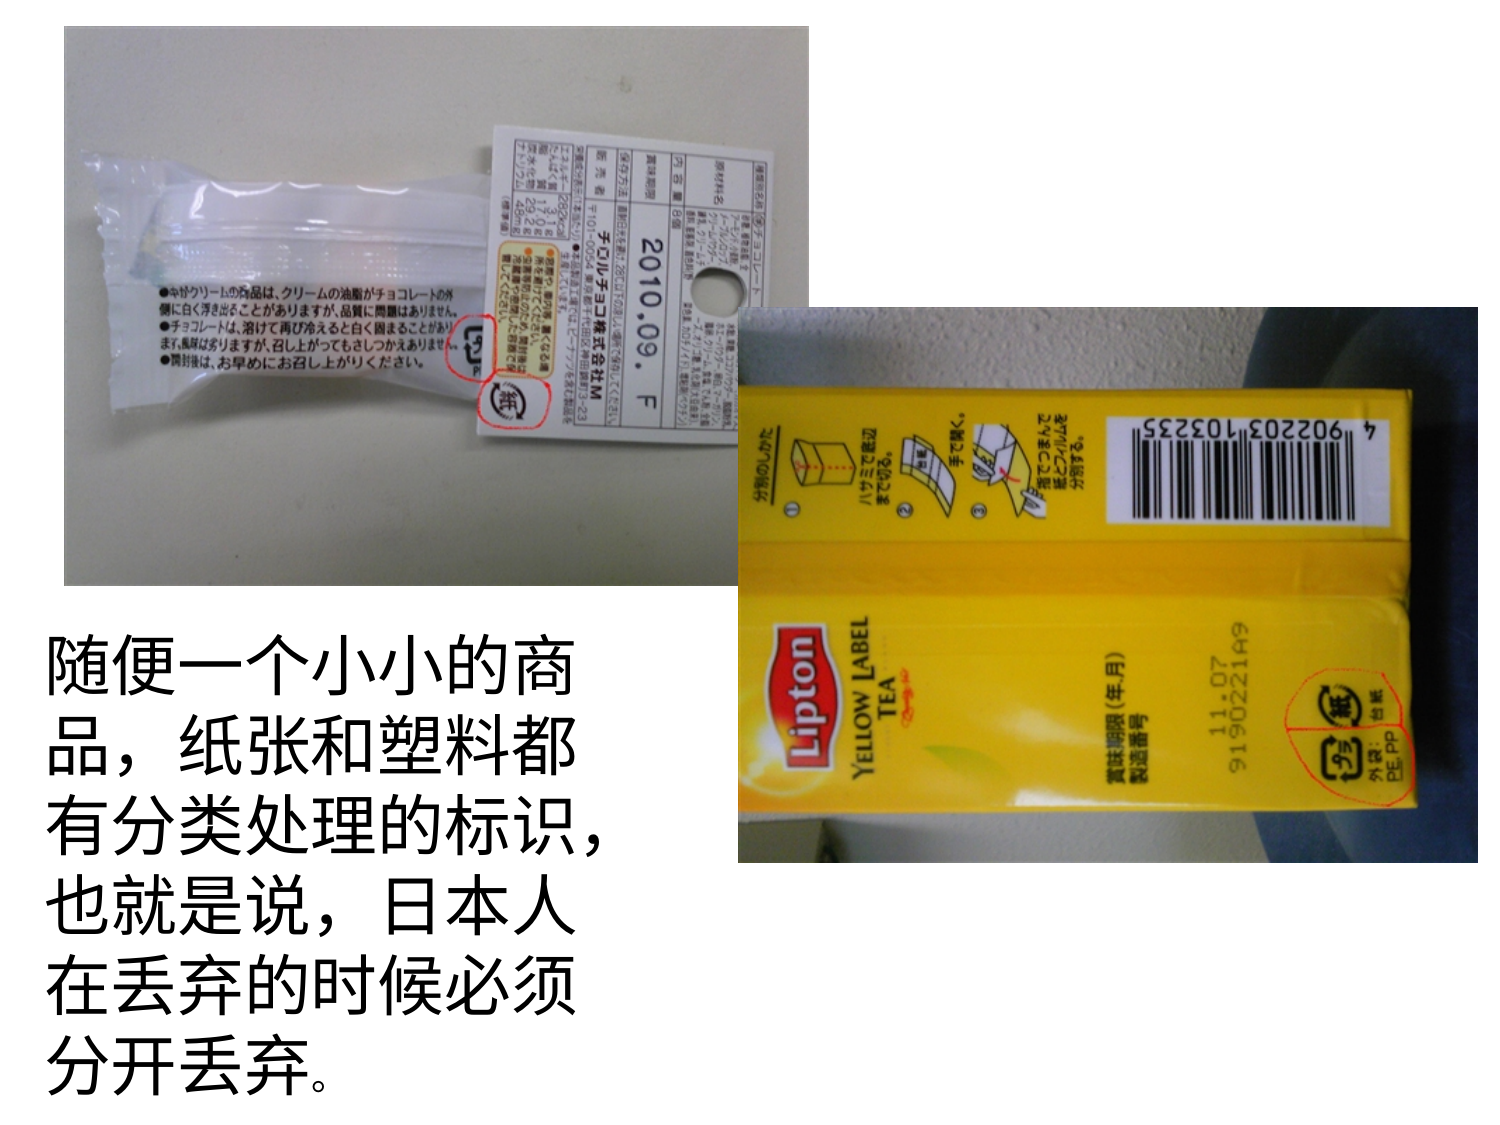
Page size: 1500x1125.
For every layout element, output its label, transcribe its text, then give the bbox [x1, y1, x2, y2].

picture [64, 26, 1479, 863]
text_box 随便一个小小的商品，纸张和塑料都有分类处理的标识，也就是说，日本人在丢弃的时候必须分开丢弃。 [29, 616, 655, 1112]
